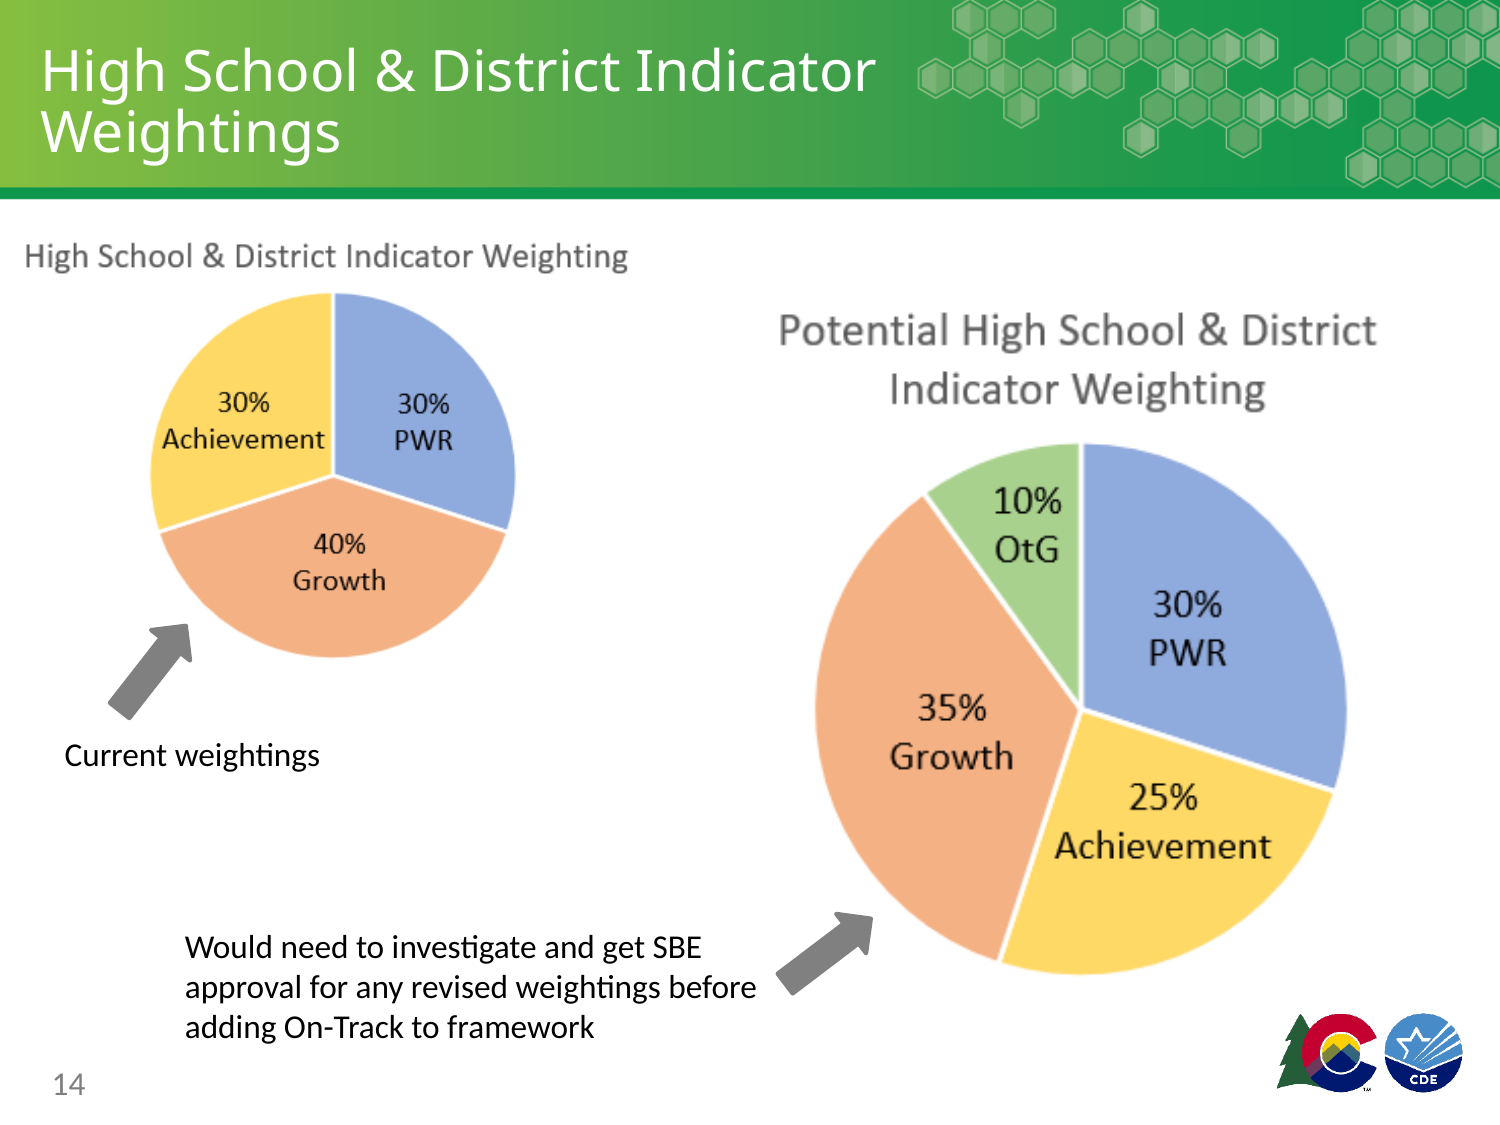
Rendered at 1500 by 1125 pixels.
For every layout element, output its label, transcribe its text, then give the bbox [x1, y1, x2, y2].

slide_number 14 [36, 1054, 375, 1115]
picture [13, 231, 638, 669]
text_box [107, 677, 165, 721]
picture [706, 301, 1451, 998]
title High School & District Indicator Weightings [40, 41, 1038, 166]
text_box Current weightings [49, 725, 505, 781]
text_box Would need to investigate and get SBE approval for any revised weightings before adding On-Track to framework [170, 917, 794, 1053]
picture [1275, 1012, 1463, 1093]
picture [0, 0, 1500, 200]
